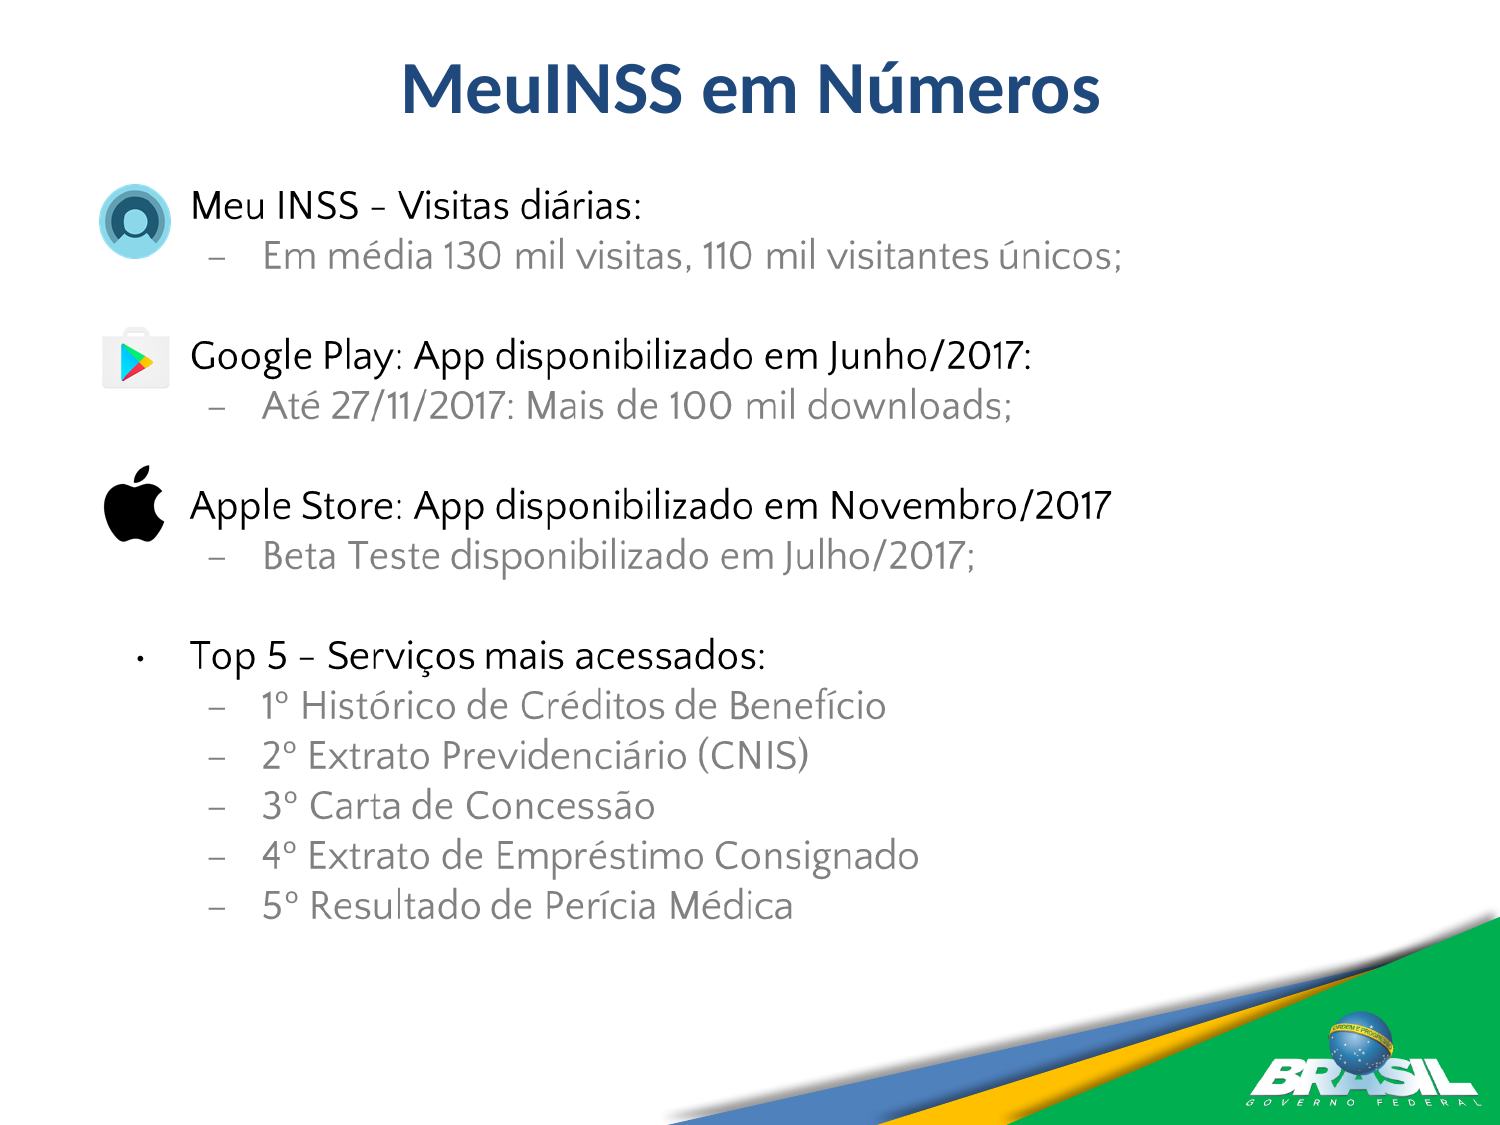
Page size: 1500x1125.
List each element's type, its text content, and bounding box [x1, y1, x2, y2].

picture [1246, 1011, 1482, 1106]
text_box MeuINSS em Números [385, 30, 1117, 136]
picture [99, 168, 1401, 957]
